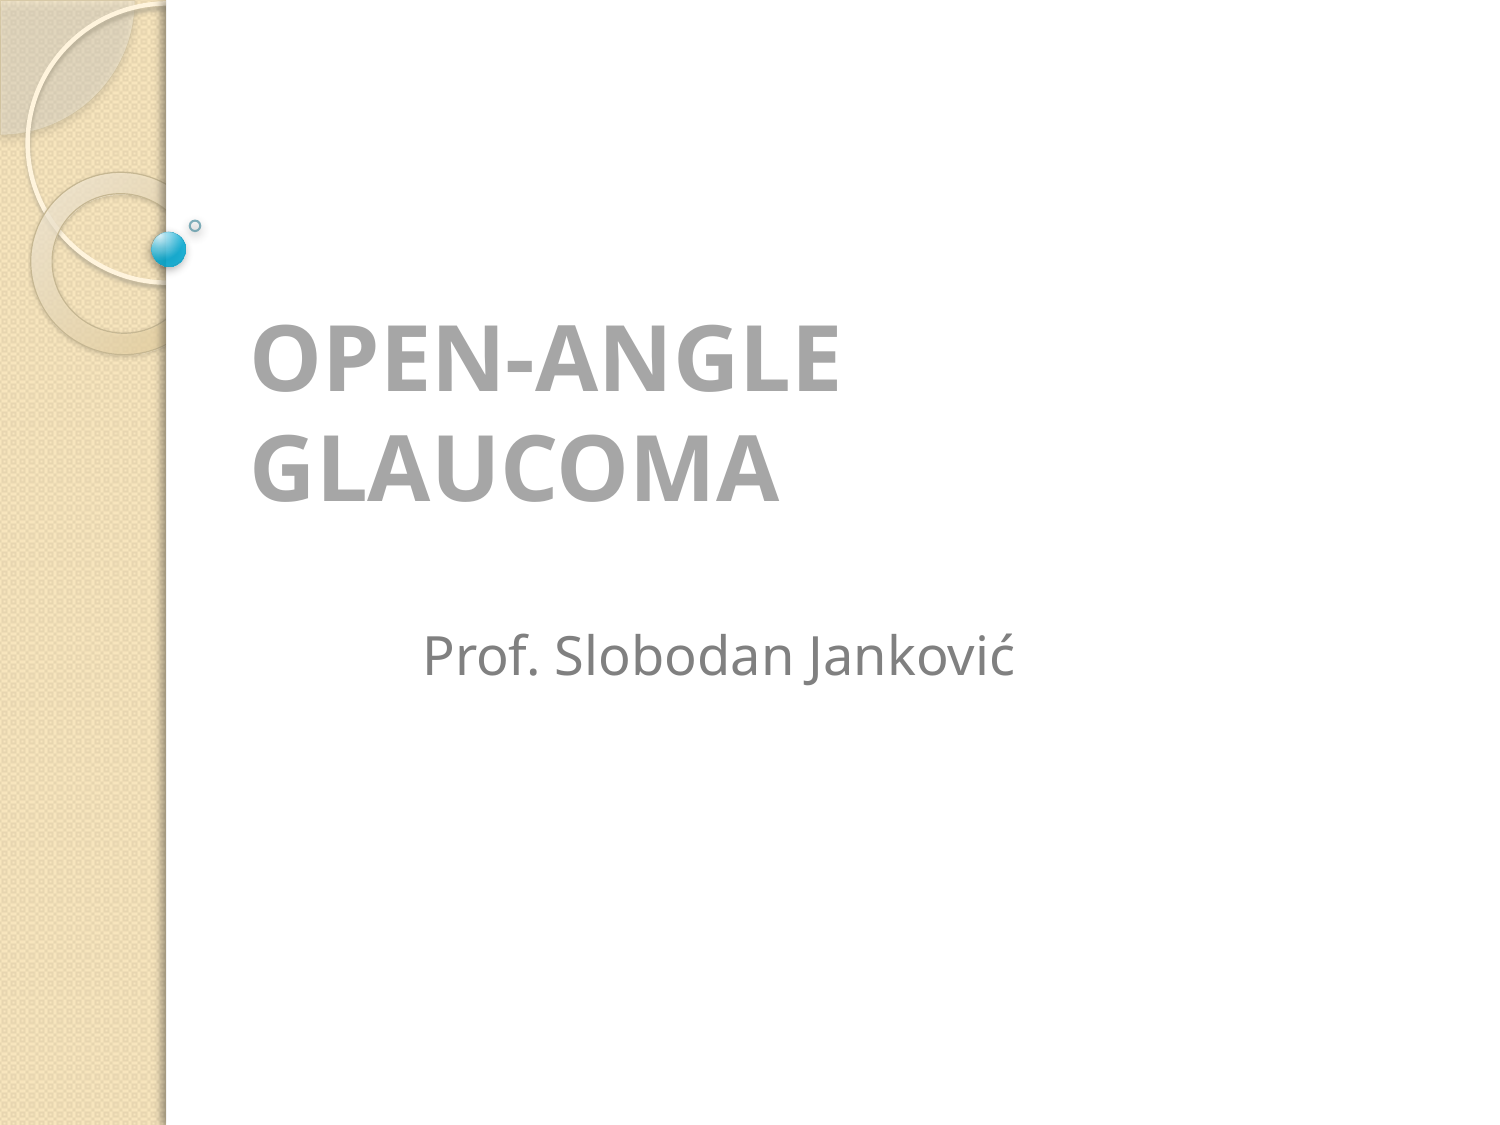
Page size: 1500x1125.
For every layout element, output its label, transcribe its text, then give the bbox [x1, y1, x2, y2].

subtitle Prof. Slobodan Janković [234, 621, 1450, 704]
title OPEN-ANGLE GLAUCOMA [234, 59, 1450, 528]
